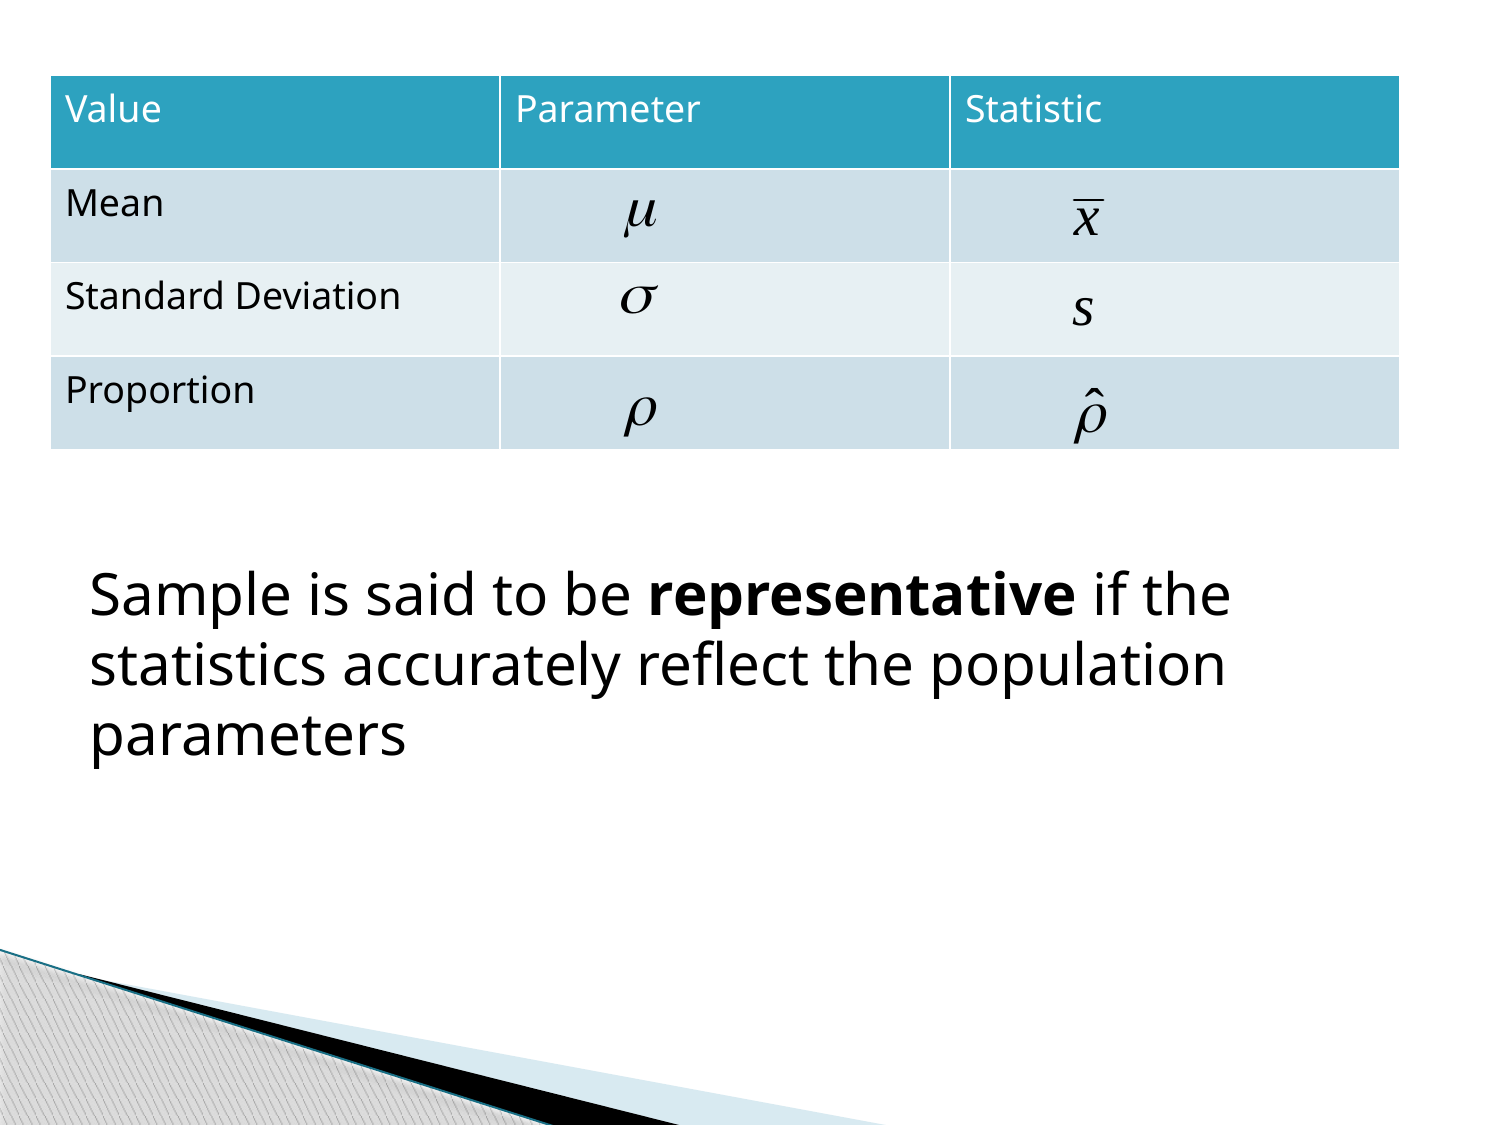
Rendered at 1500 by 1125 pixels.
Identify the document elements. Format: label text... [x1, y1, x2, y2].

table_header Parameter [501, 76, 949, 168]
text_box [1062, 374, 1121, 457]
table_cell [951, 263, 1399, 355]
table_cell [501, 263, 949, 355]
table_cell Mean [51, 170, 499, 262]
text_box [1062, 287, 1106, 341]
table_header Value [51, 76, 499, 168]
table_cell Proportion [51, 357, 499, 449]
table_cell Standard Deviation [51, 263, 499, 355]
table_cell [501, 170, 949, 262]
table_cell [951, 357, 1399, 449]
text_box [1062, 187, 1116, 251]
table_header Statistic [951, 76, 1399, 168]
table_cell [951, 170, 1399, 262]
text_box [612, 387, 671, 450]
text_box Sample is said to be representative if the statistics accurately reflect the population parameters [75, 549, 1400, 775]
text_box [612, 187, 671, 251]
table_cell [501, 357, 949, 449]
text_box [612, 274, 671, 329]
